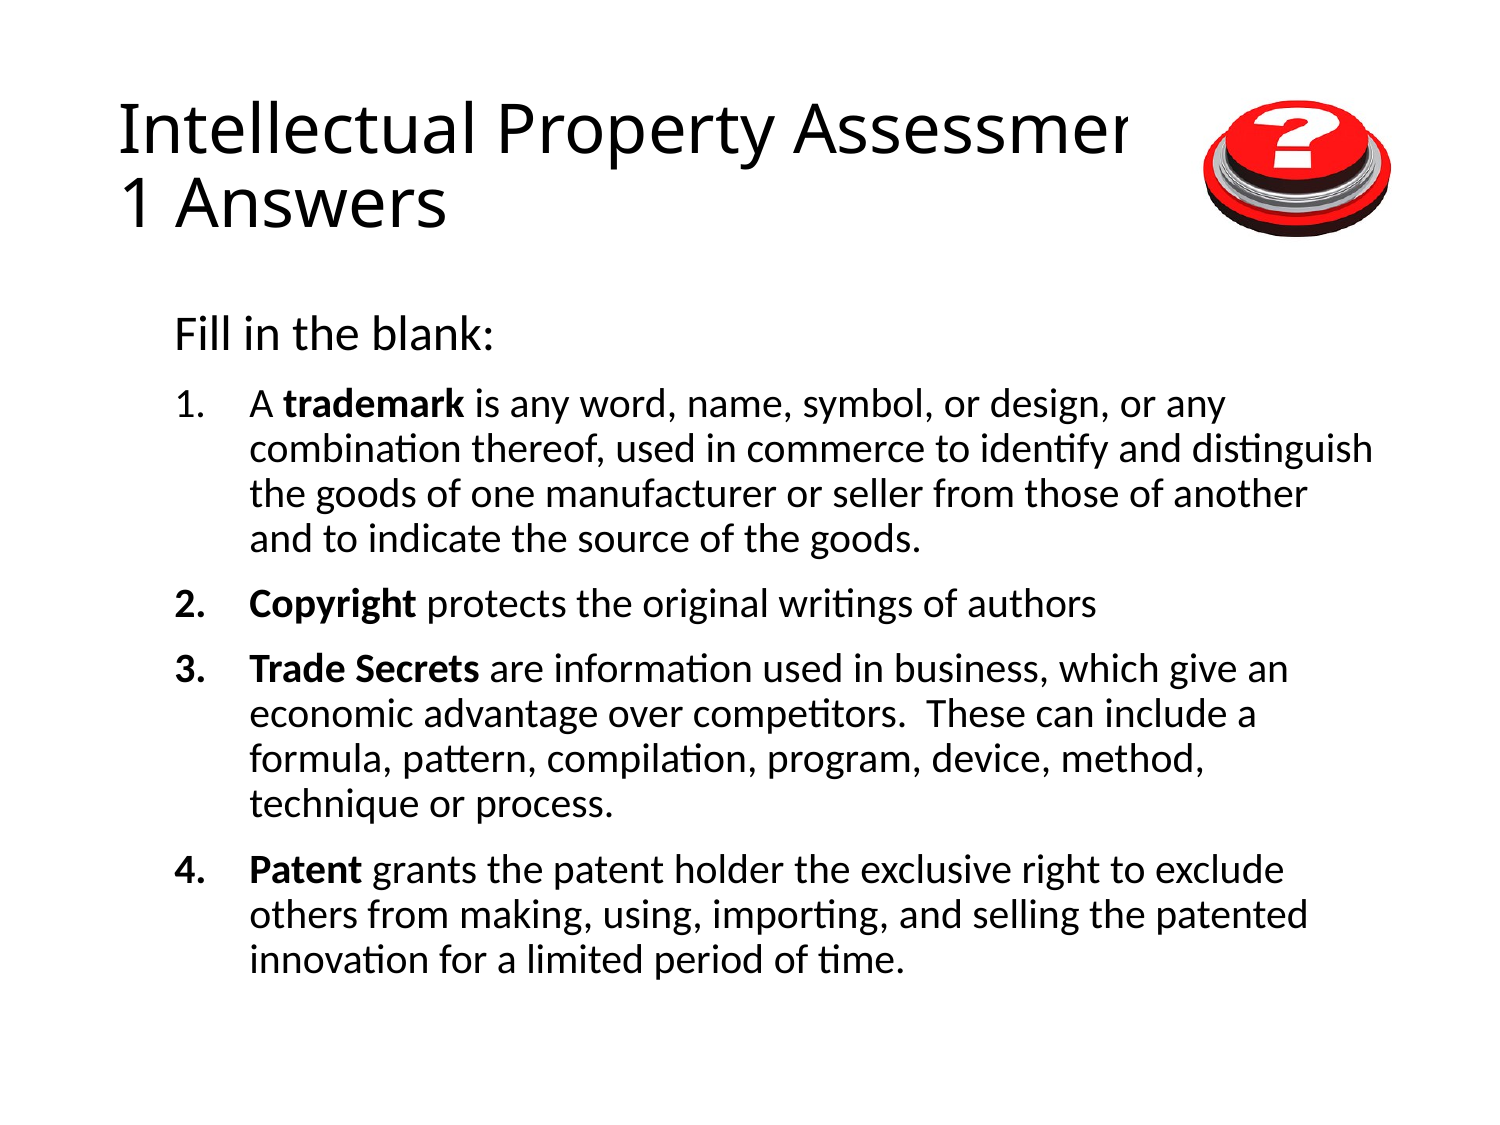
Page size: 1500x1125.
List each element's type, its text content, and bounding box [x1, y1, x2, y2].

list Fill in the blank: A trademark is any word, name, symbol, or design, or any combination thereof, used in commerce to identify and distinguish the goods of one manufacturer or seller from those of another and to indicate the source of the goods. Copyright protects the original writings of authors Trade Secrets are information used in business, which give an economic advantage over competitors. These can include a formula, pattern, compilation, program, device, method, technique or process. Patent grants the patent holder the exclusive right to exclude others from making, using, importing, and selling the patented innovation for a limited period of time. [102, 299, 1398, 1014]
title Intellectual Property Assessment 1 Answers [102, 59, 1128, 278]
picture [1128, 35, 1474, 302]
